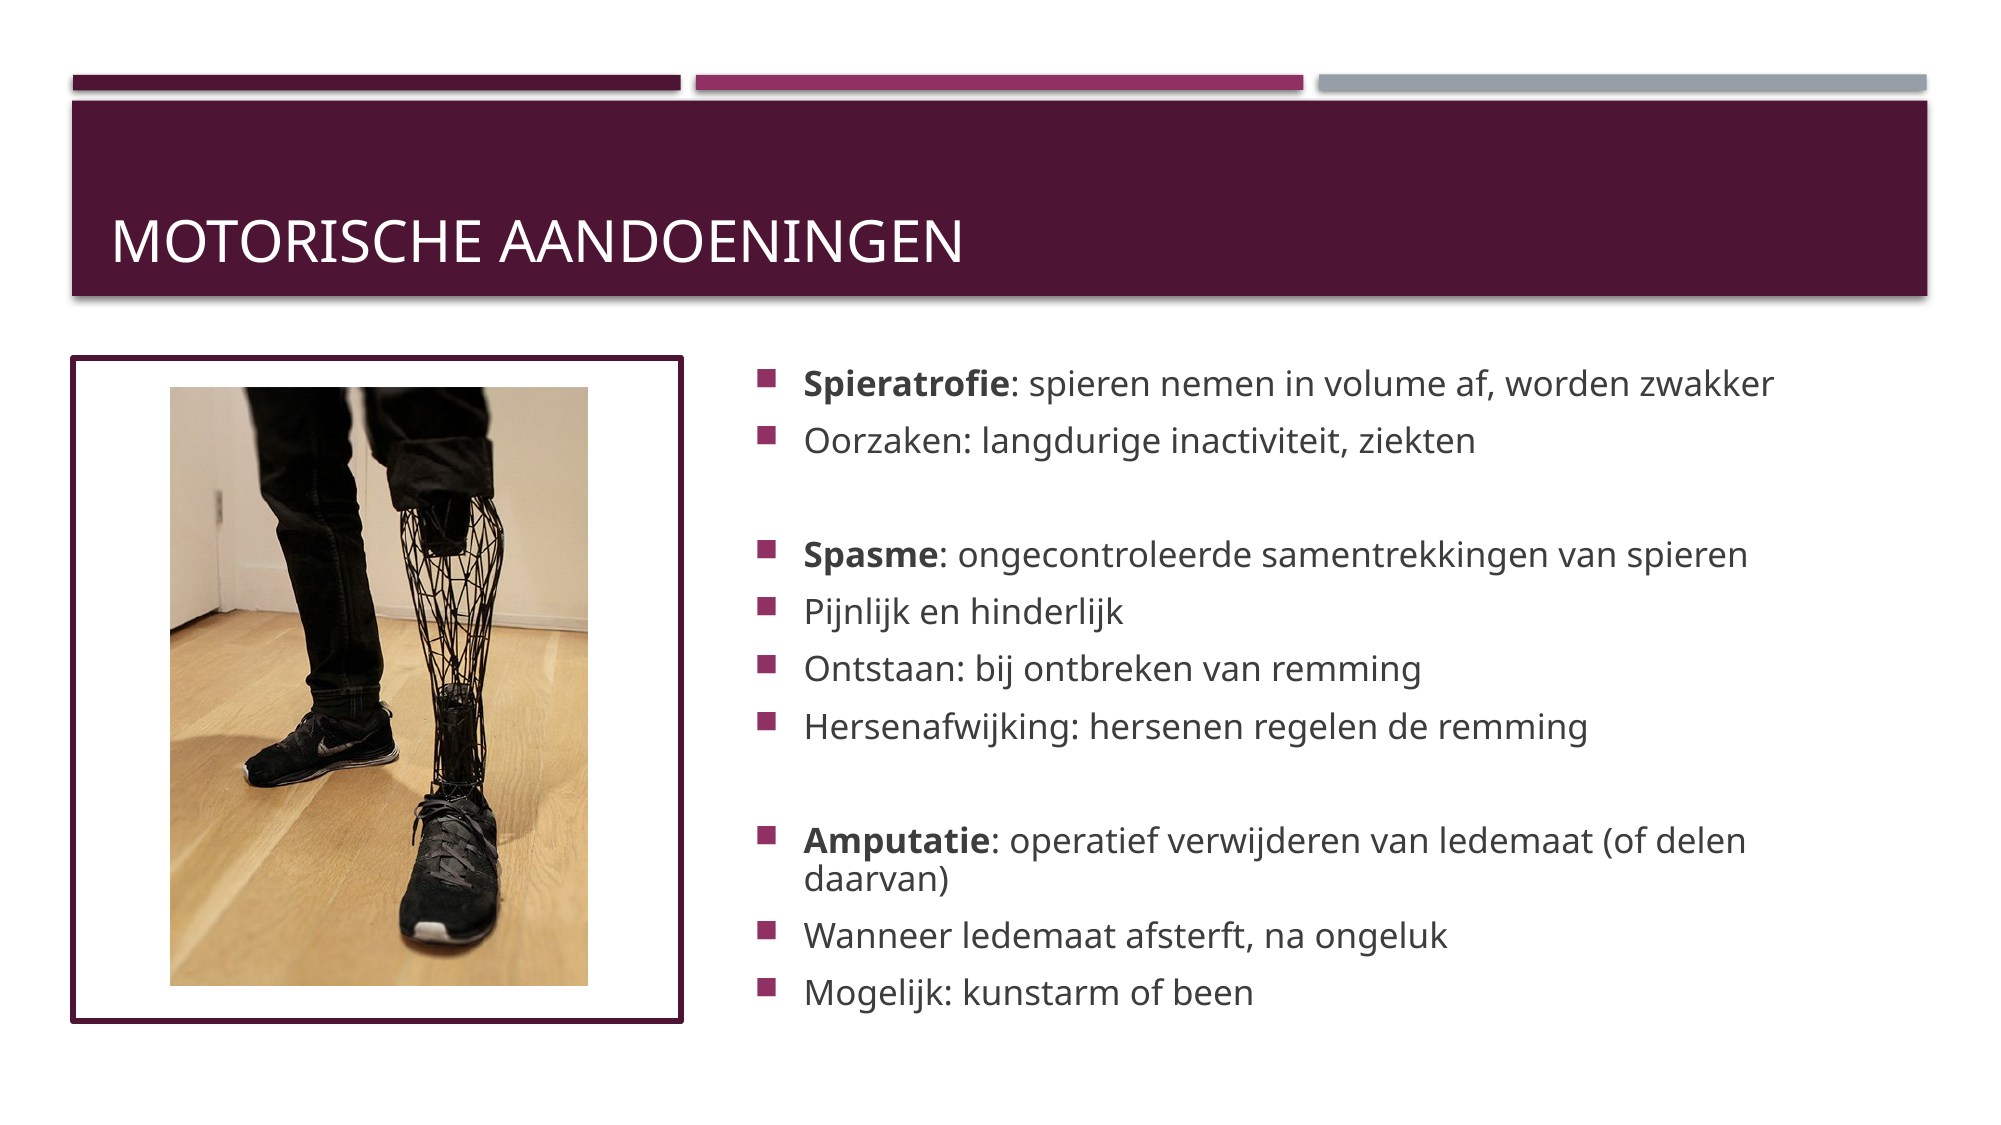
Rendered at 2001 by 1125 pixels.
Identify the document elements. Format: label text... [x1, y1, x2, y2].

text_box [71, 356, 682, 1023]
picture [169, 386, 589, 987]
title Motorische aandoeningen [95, 115, 1905, 282]
list Spieratrofie: spieren nemen in volume af, worden zwakker Oorzaken: langdurige inactiviteit, ziekten Spasme: ongecontroleerde samentrekkingen van spieren Pijnlijk en hinderlijk Ontstaan: bij ontbreken van remming Hersenafwijking: hersenen regelen de remming Amputatie: operatief verwijderen van ledemaat (of delen daarvan) Wanneer ledemaat afsterft, na ongeluk Mogelijk: kunstarm of been [739, 357, 1905, 1022]
